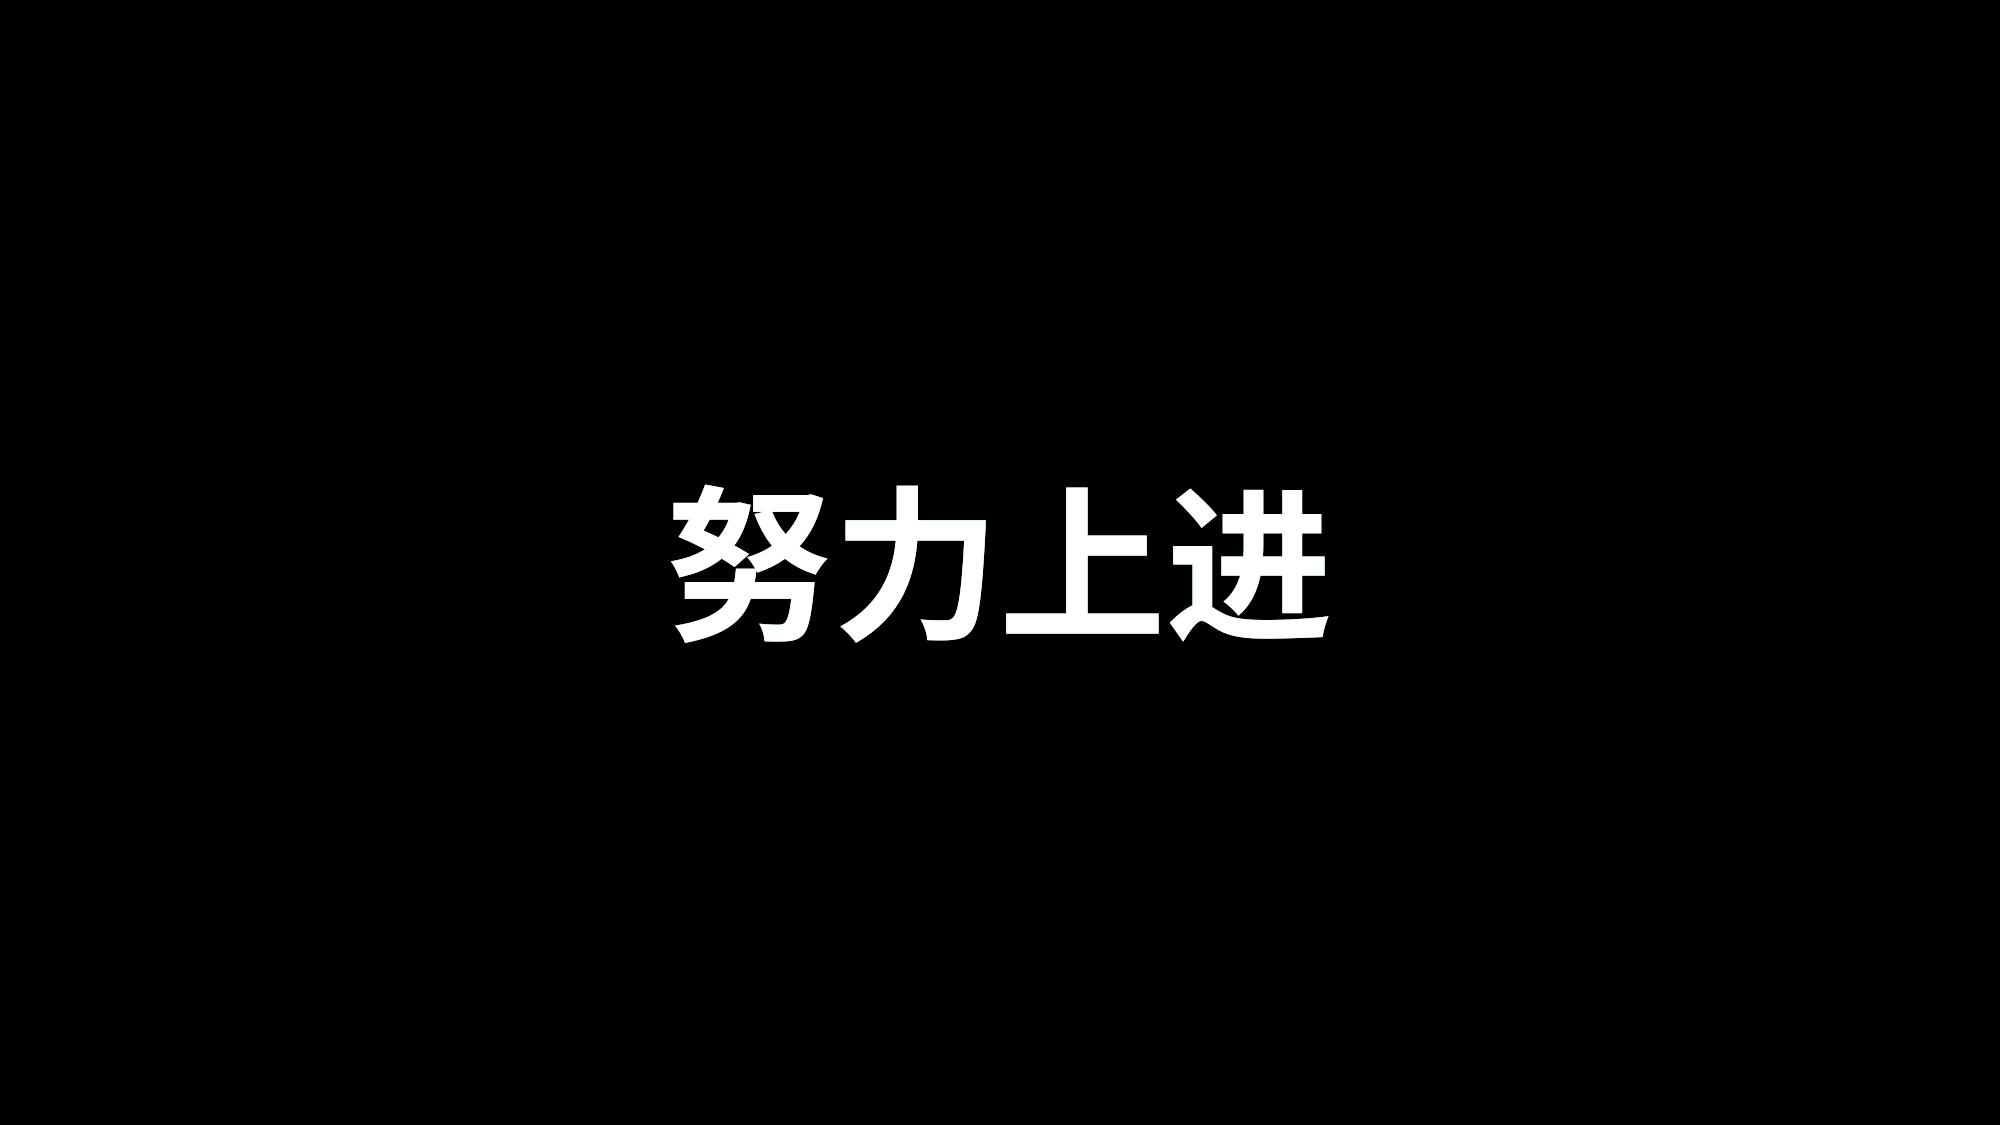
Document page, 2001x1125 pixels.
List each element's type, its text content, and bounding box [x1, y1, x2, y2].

text_box 努力上进 [545, 453, 1455, 669]
